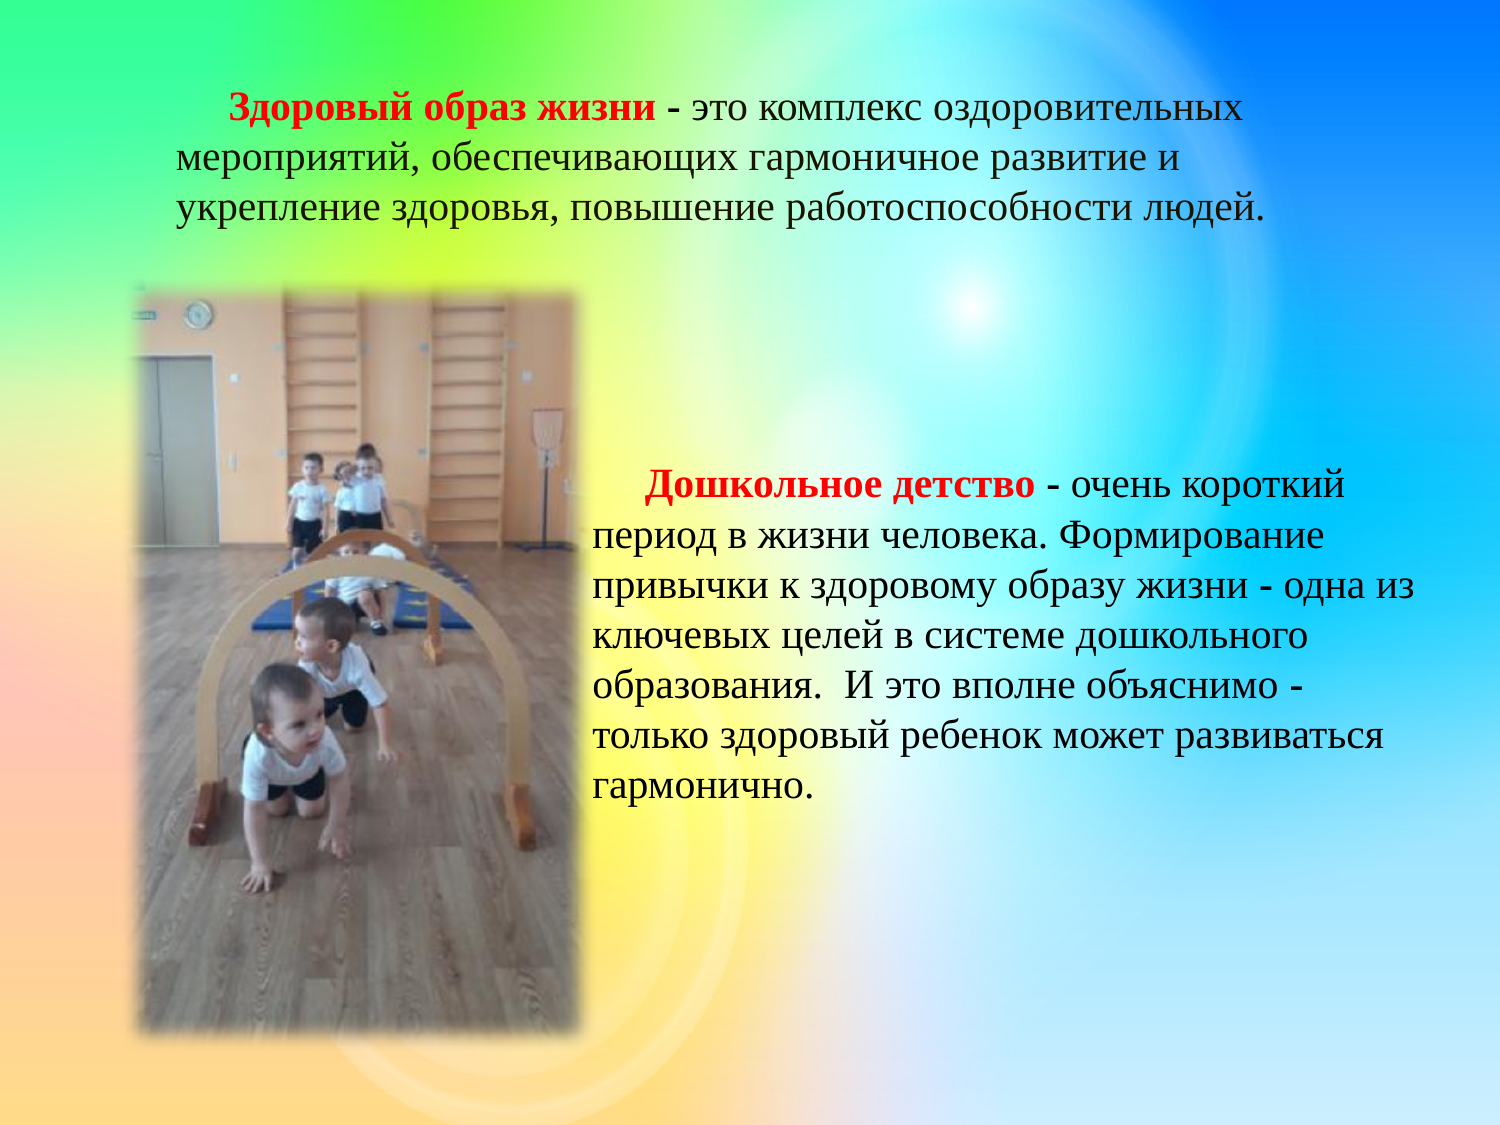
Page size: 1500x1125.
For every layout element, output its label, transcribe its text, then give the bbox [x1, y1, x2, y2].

picture [0, 0, 1500, 1125]
text_box Здоровый образ жизни - это комплекс оздоровительных мероприятий, обеспечивающих гармоничное развитие и укрепление здоровья, повышение работоспособности людей. [161, 71, 1317, 237]
text_box Дошкольное детство - очень короткий период в жизни человека. Формирование привычки к здоровому образу жизни - одна из ключевых целей в системе дошкольного образования. И это вполне объяснимо - только здоровый ребенок может развиваться гармонично. [597, 403, 1467, 814]
